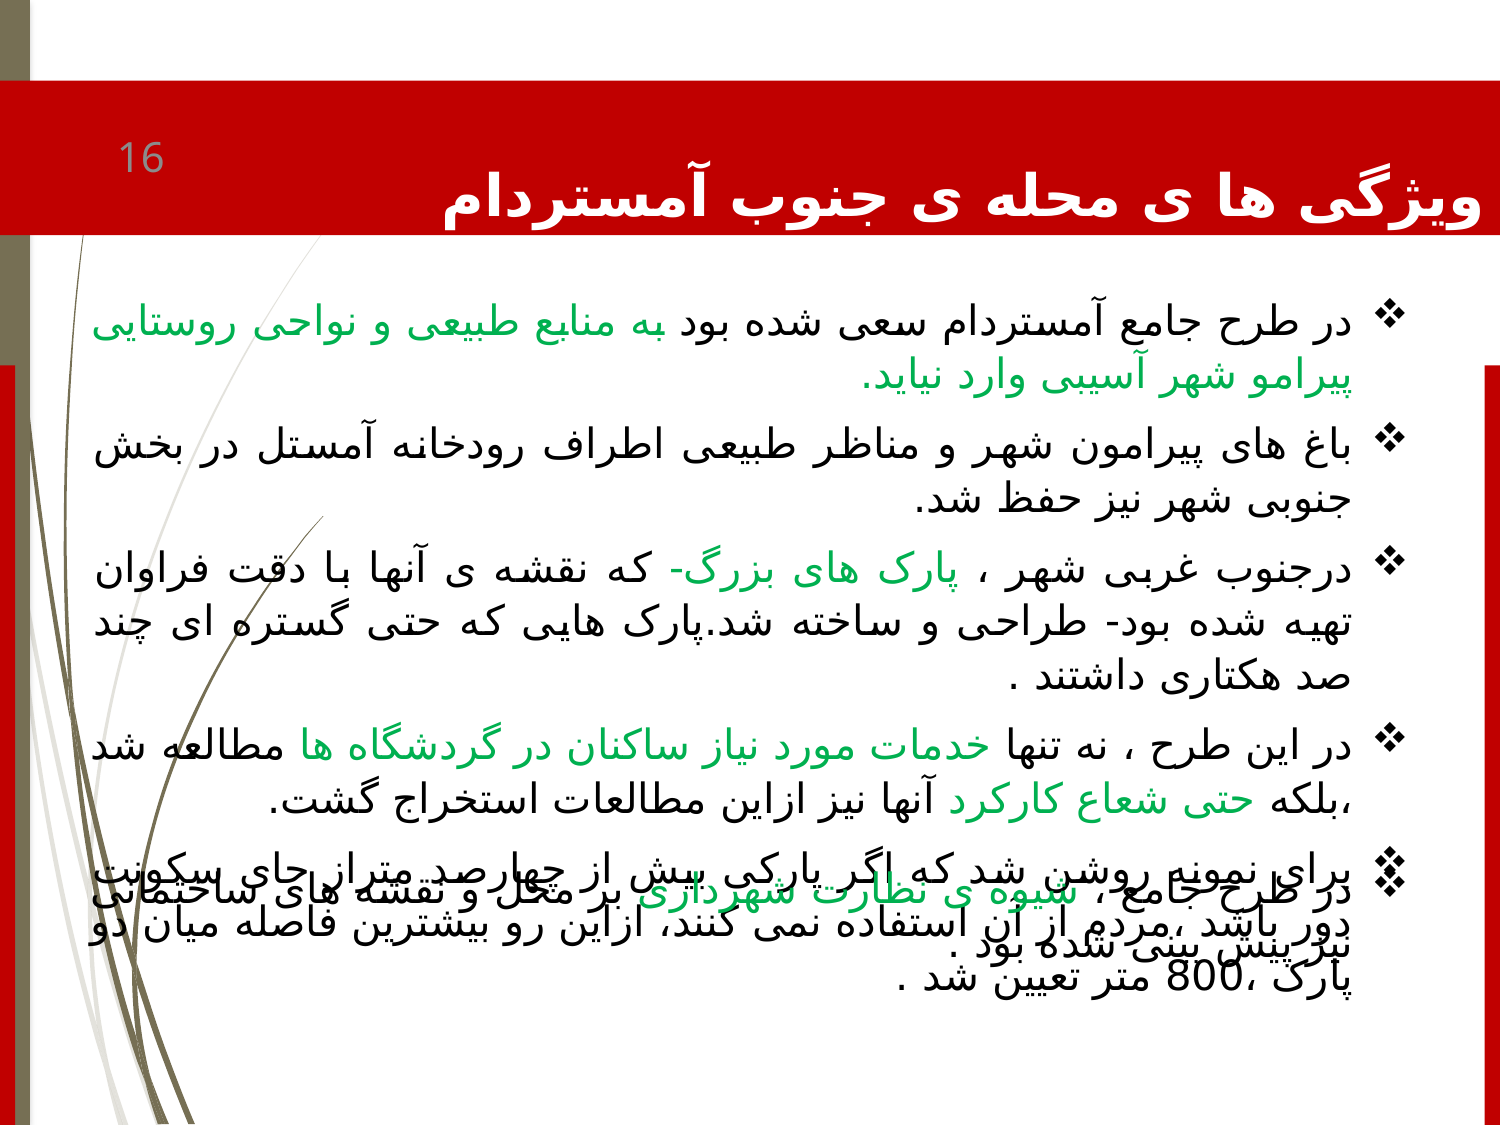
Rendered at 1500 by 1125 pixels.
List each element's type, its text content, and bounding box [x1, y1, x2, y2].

text_box در طرح جامع آمستردام سعی شده بود به منابع طبیعی و نواحی روستایی پیرامو شهر آسیبی وارد نیاید. باغ های پیرامون شهر و مناظر طبیعی اطراف رودخانه آمستل در بخش جنوبی شهر نیز حفظ شد. درجنوب غربی شهر ، پارک های بزرگ- که نقشه ی آنها با دقت فراوان تهیه شده بود- طراحی و ساخته شد.پارک هایی که حتی گستره ای چند صد هکتاری داشتند . در این طرح ، نه تنها خدمات مورد نیاز ساکنان در گردشگاه ها مطالعه شد ،بلکه حتی شعاع کارکرد آنها نیز ازاین مطالعات استخراج گشت. برای نمونه روشن شد که اگر پارکی بیش از چهارصد متراز جای سکونت دور باشد ،مردم از آن استفاده نمی کنند، ازاین رو بیشترین فاصله میان دو پارک ،800 متر تعیین شد . [75, 282, 1425, 851]
text_box در طرح جامع آمستردام سعی شده بود به منابع طبیعی و نواحی روستایی پیرامو شهر آسیبی وارد نیاید. باغ های پیرامون شهر و مناظر طبیعی اطراف رودخانه آمستل در بخش جنوبی شهر نیز حفظ شد. درجنوب غربی شهر ، پارک های بزرگ- که نقشه ی آنها با دقت فراوان تهیه شده بود- طراحی و ساخته شد.پارک هایی که حتی گستره ای چند صد هکتاری داشتند . در این طرح ، نه تنها خدمات مورد نیاز ساکنان در گردشگاه ها مطالعه شد ،بلکه حتی شعاع کارکرد آنها نیز ازاین مطالعات استخراج گشت. برای نمونه روشن شد که اگر پارکی بیش از چهارصد متراز جای سکونت دور باشد ،مردم از آن استفاده نمی کنند، ازاین رو بیشترین فاصله میان دو پارک ،800 متر تعیین شد . [75, 973, 1425, 1006]
text_box [0, 365, 16, 1125]
slide_number 16 [83, 129, 180, 190]
text_box در طرح جامع ، شیوه ی نظارت شهرداری بر محل و نقشه های ساختمانی نیز پیش بینی شده بود . [75, 851, 1425, 973]
text_box ویژگی ها ی محله ی جنوب آمستردام [0, 80, 1500, 236]
text_box [1484, 365, 1500, 1125]
